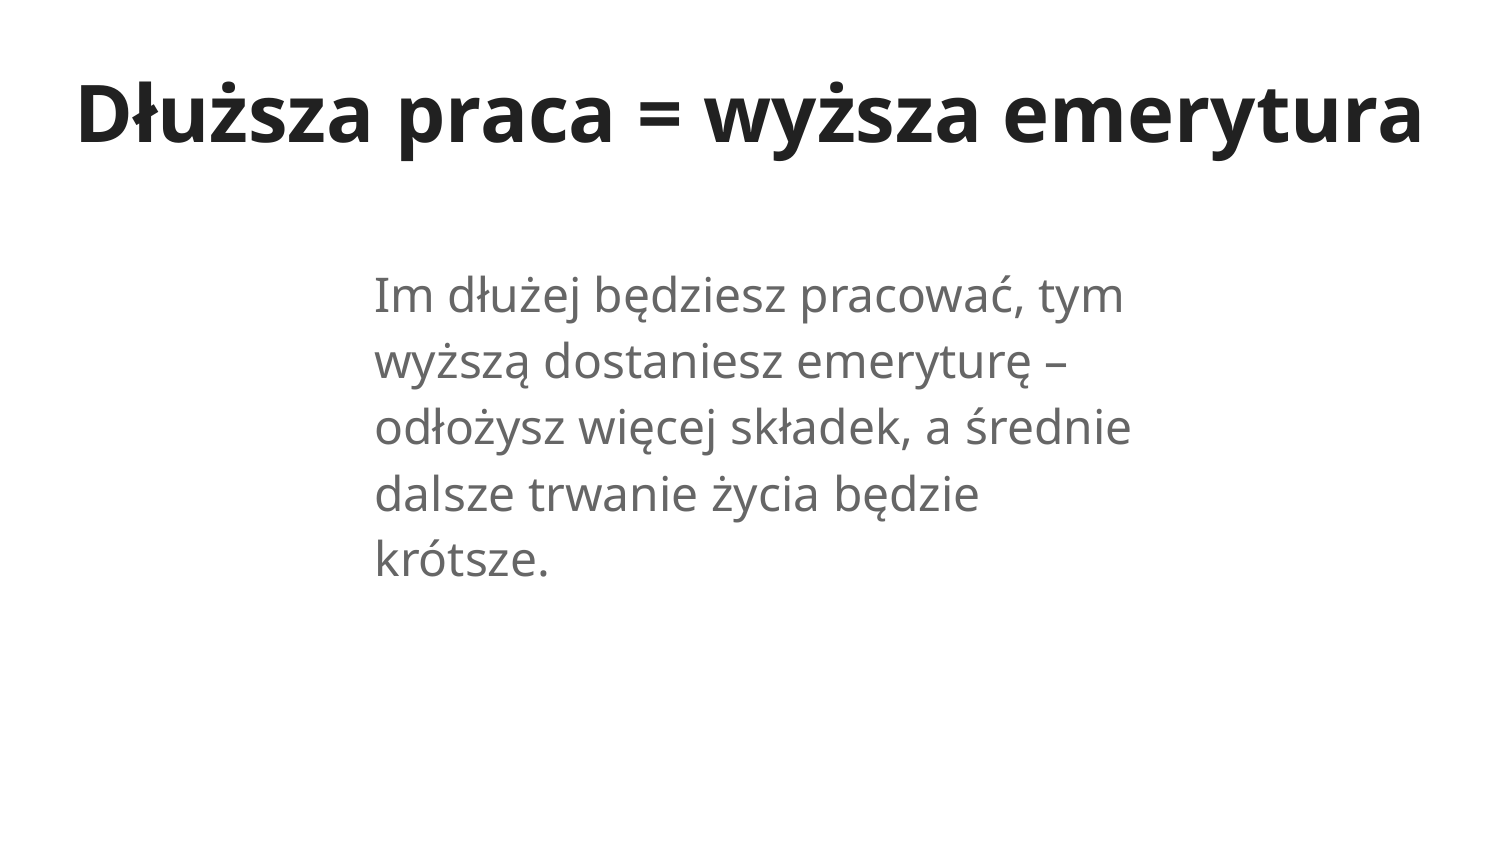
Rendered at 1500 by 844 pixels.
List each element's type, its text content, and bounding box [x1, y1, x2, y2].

title Dłuższa praca = wyższa emerytura [51, 48, 1449, 180]
list Im dłużej będziesz pracować, tym wyższą dostaniesz emeryturę – odłożysz więcej składek, a średnie dalsze trwanie życia będzie krótsze. [359, 241, 1151, 603]
